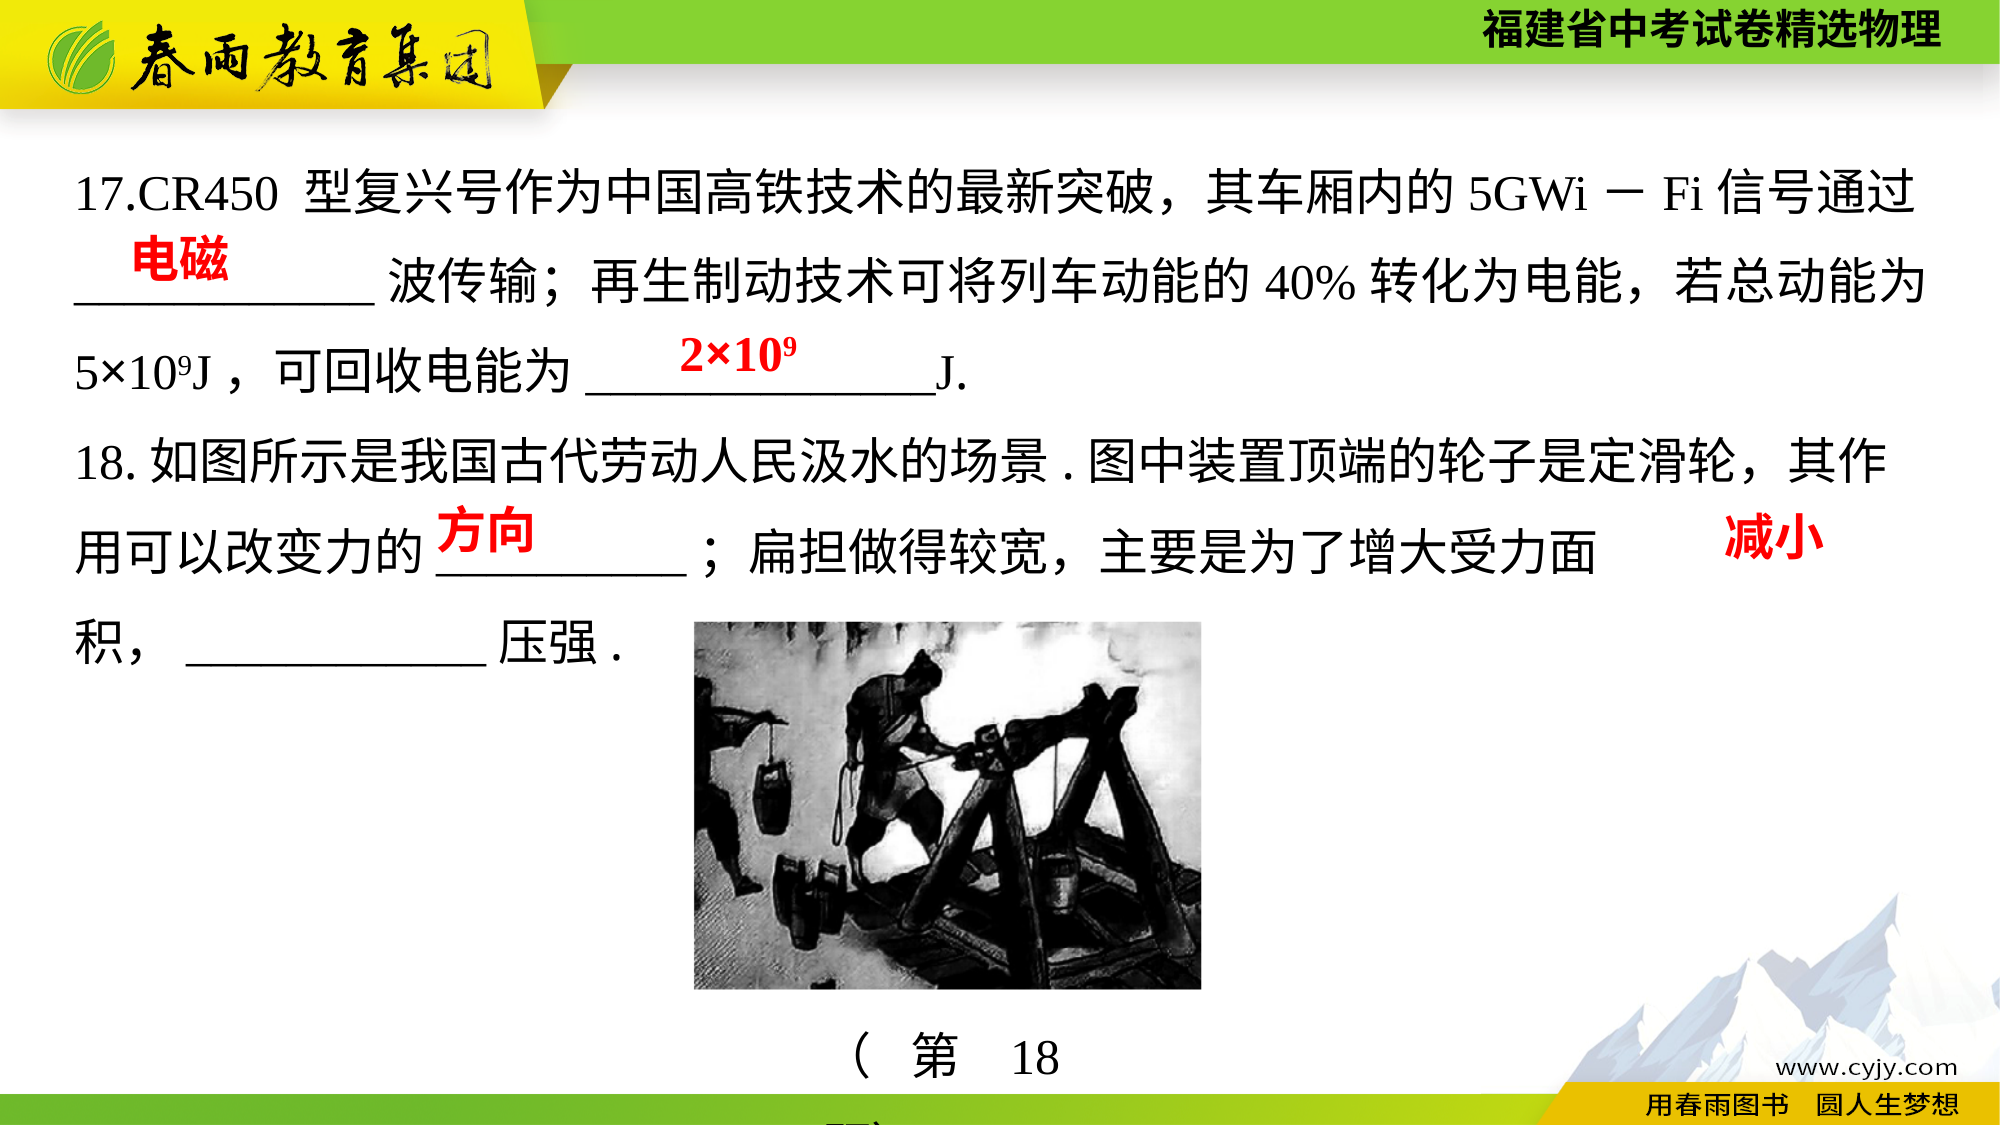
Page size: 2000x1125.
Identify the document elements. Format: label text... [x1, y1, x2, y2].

picture [0, 0, 2000, 1125]
text_box 方向 [422, 491, 552, 567]
list 17.CR450 型复兴号作为中国高铁技术的最新突破，其车厢内的5GWi－Fi信号通过____________波传输；再生制动技术可将列车动能的40%转化为电能，若总动能为 5×109J，可回收电能为______________J. 18.如图所示是我国古代劳动人民汲水的场景.图中装置顶端的轮子是定滑轮，其作用可以改变力的__________；扁担做得较宽，主要是为了增大受力面积，____________压强. [59, 122, 1944, 683]
text_box 电磁 [114, 219, 245, 295]
text_box 减小 [1709, 498, 1840, 573]
text_box （第18题） [807, 1008, 1087, 1093]
text_box 2×109 [664, 314, 875, 390]
